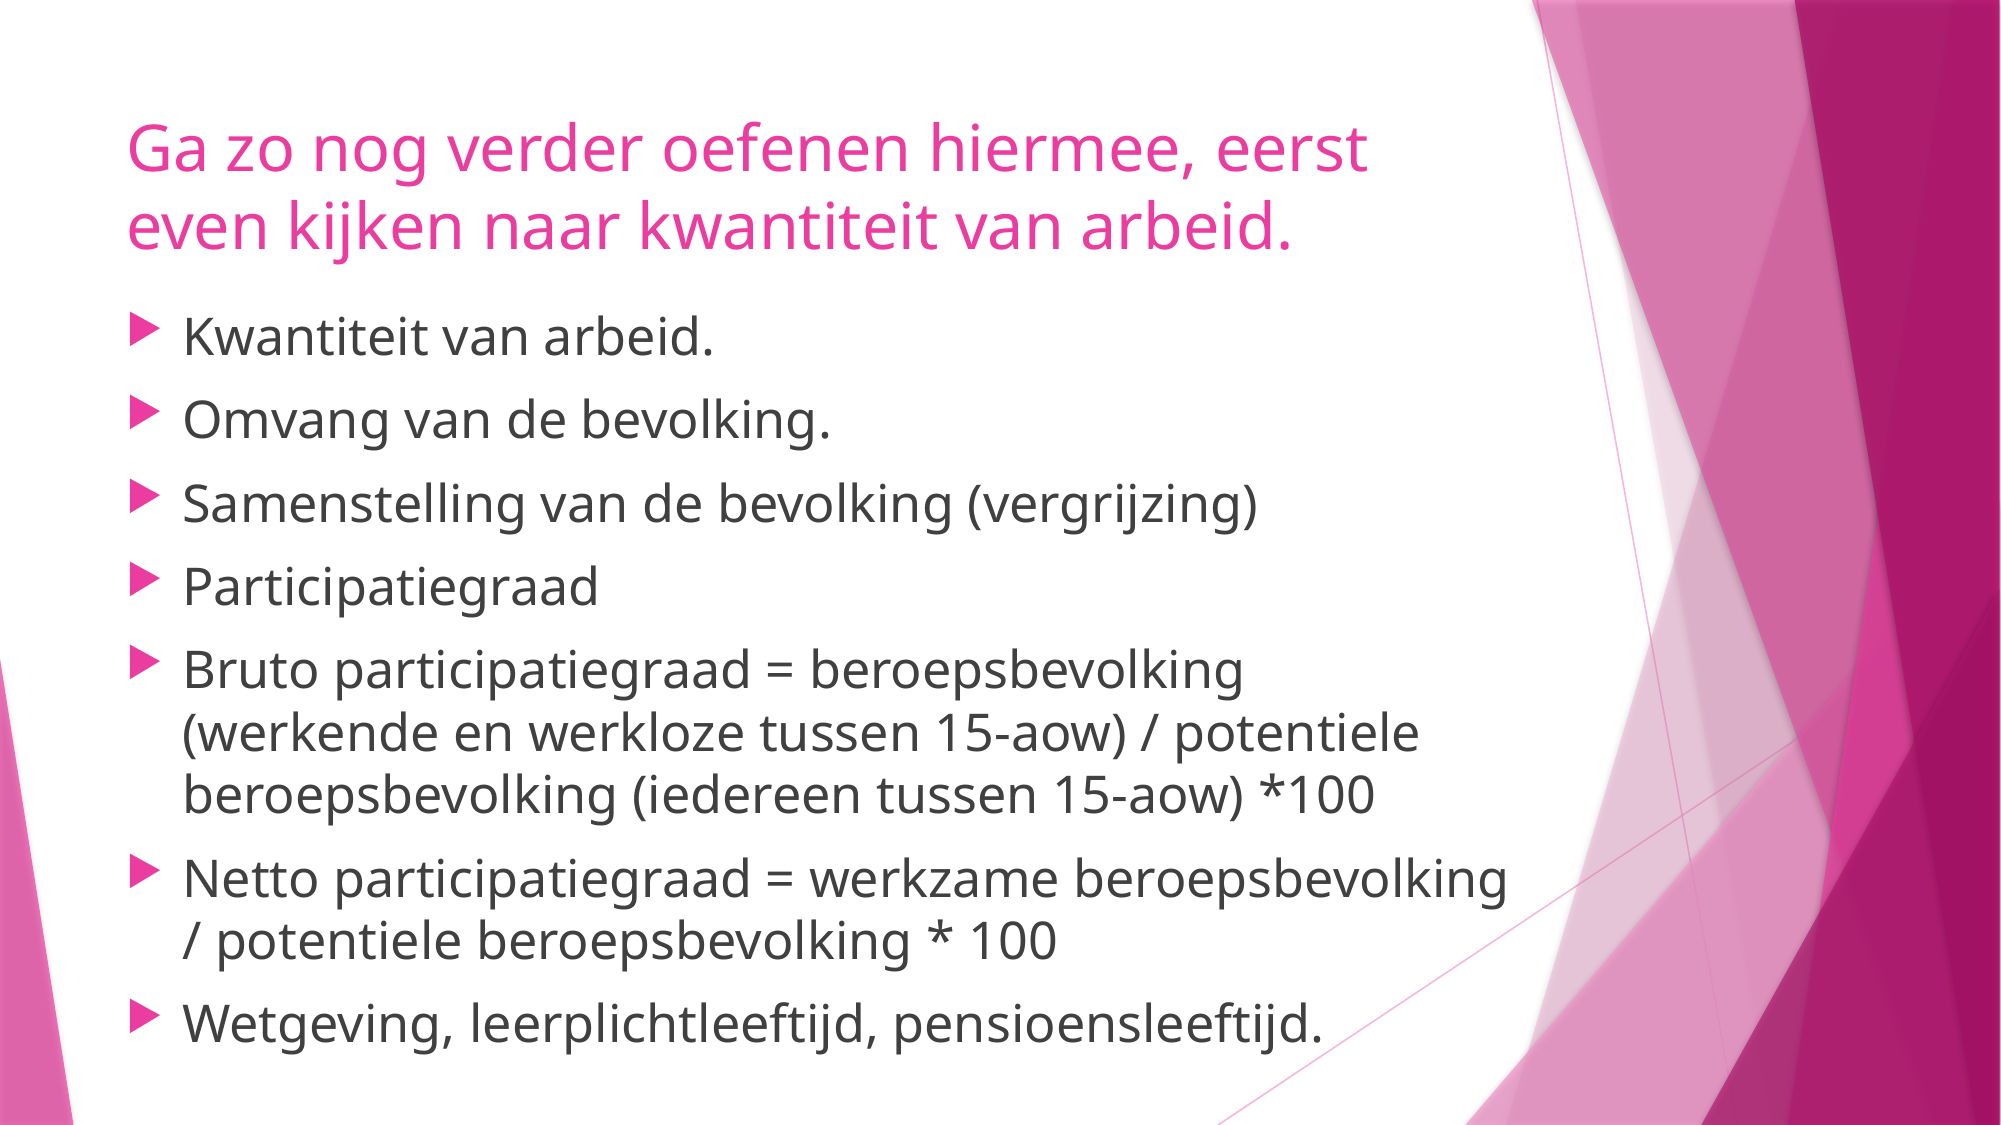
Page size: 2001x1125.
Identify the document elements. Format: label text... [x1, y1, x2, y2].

title Ga zo nog verder oefenen hiermee, eerst even kijken naar kwantiteit van arbeid. [111, 99, 1522, 295]
list Kwantiteit van arbeid. Omvang van de bevolking. Samenstelling van de bevolking (vergrijzing) Participatiegraad Bruto participatiegraad = beroepsbevolking (werkende en werkloze tussen 15-aow) / potentiele beroepsbevolking (iedereen tussen 15-aow) *100 Netto participatiegraad = werkzame beroepsbevolking / potentiele beroepsbevolking * 100 Wetgeving, leerplichtleeftijd, pensioensleeftijd. [111, 295, 1533, 989]
